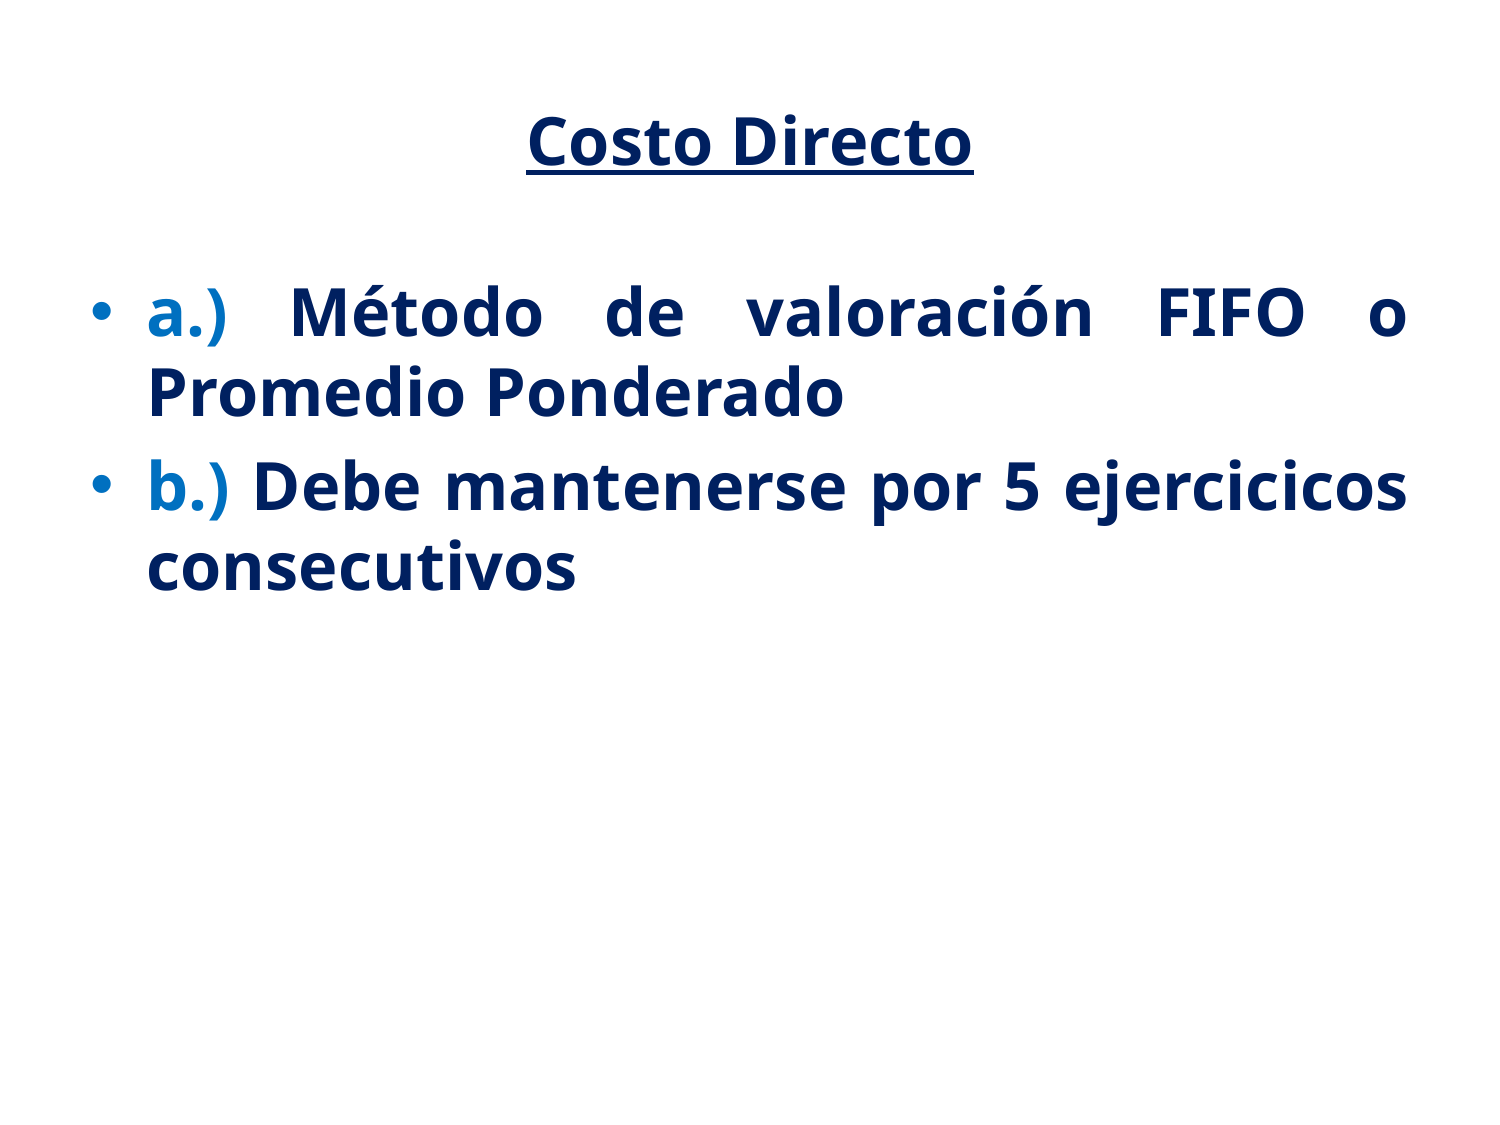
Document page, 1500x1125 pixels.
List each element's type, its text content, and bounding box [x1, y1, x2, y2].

title Costo Directo [74, 44, 1426, 233]
list a.) Método de valoración FIFO o Promedio Ponderado b.) Debe mantenerse por 5 ejercicicos consecutivos [74, 262, 1426, 1006]
